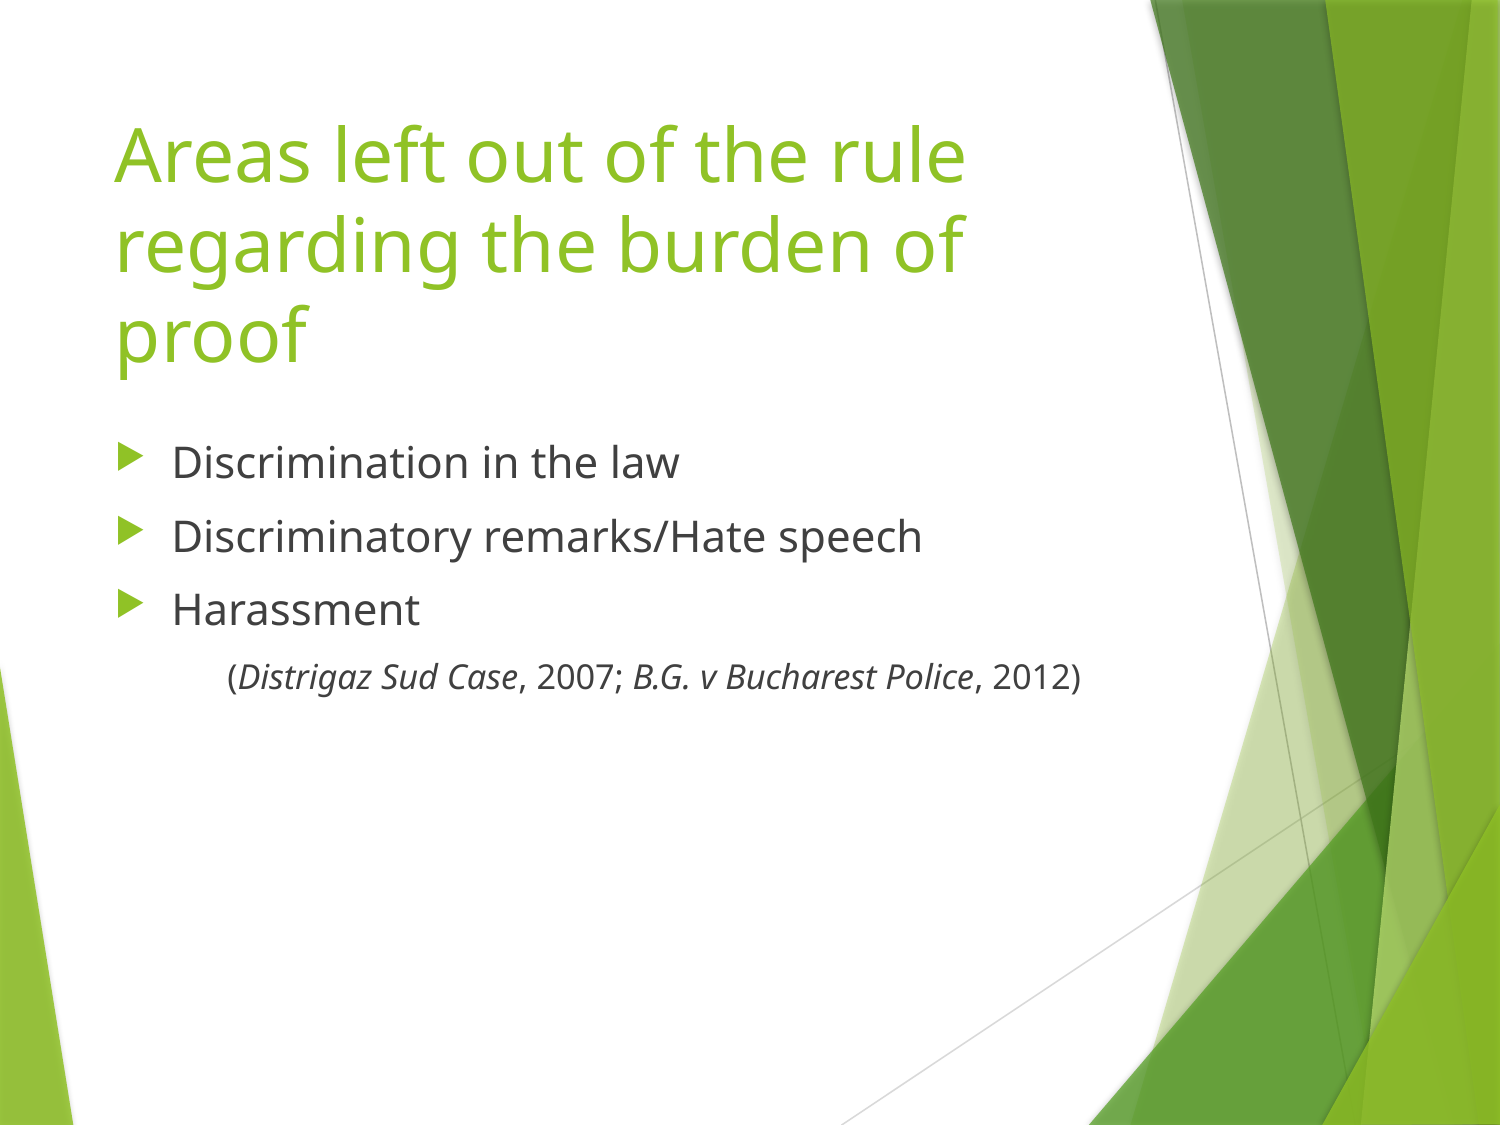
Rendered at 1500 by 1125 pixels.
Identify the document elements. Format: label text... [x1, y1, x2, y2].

list Discrimination in the law Discriminatory remarks/Hate speech Harassment (Distrigaz Sud Case, 2007; B.G. v Bucharest Police, 2012) [99, 354, 1142, 992]
title Areas left out of the rule regarding the burden of proof [99, 99, 1142, 317]
